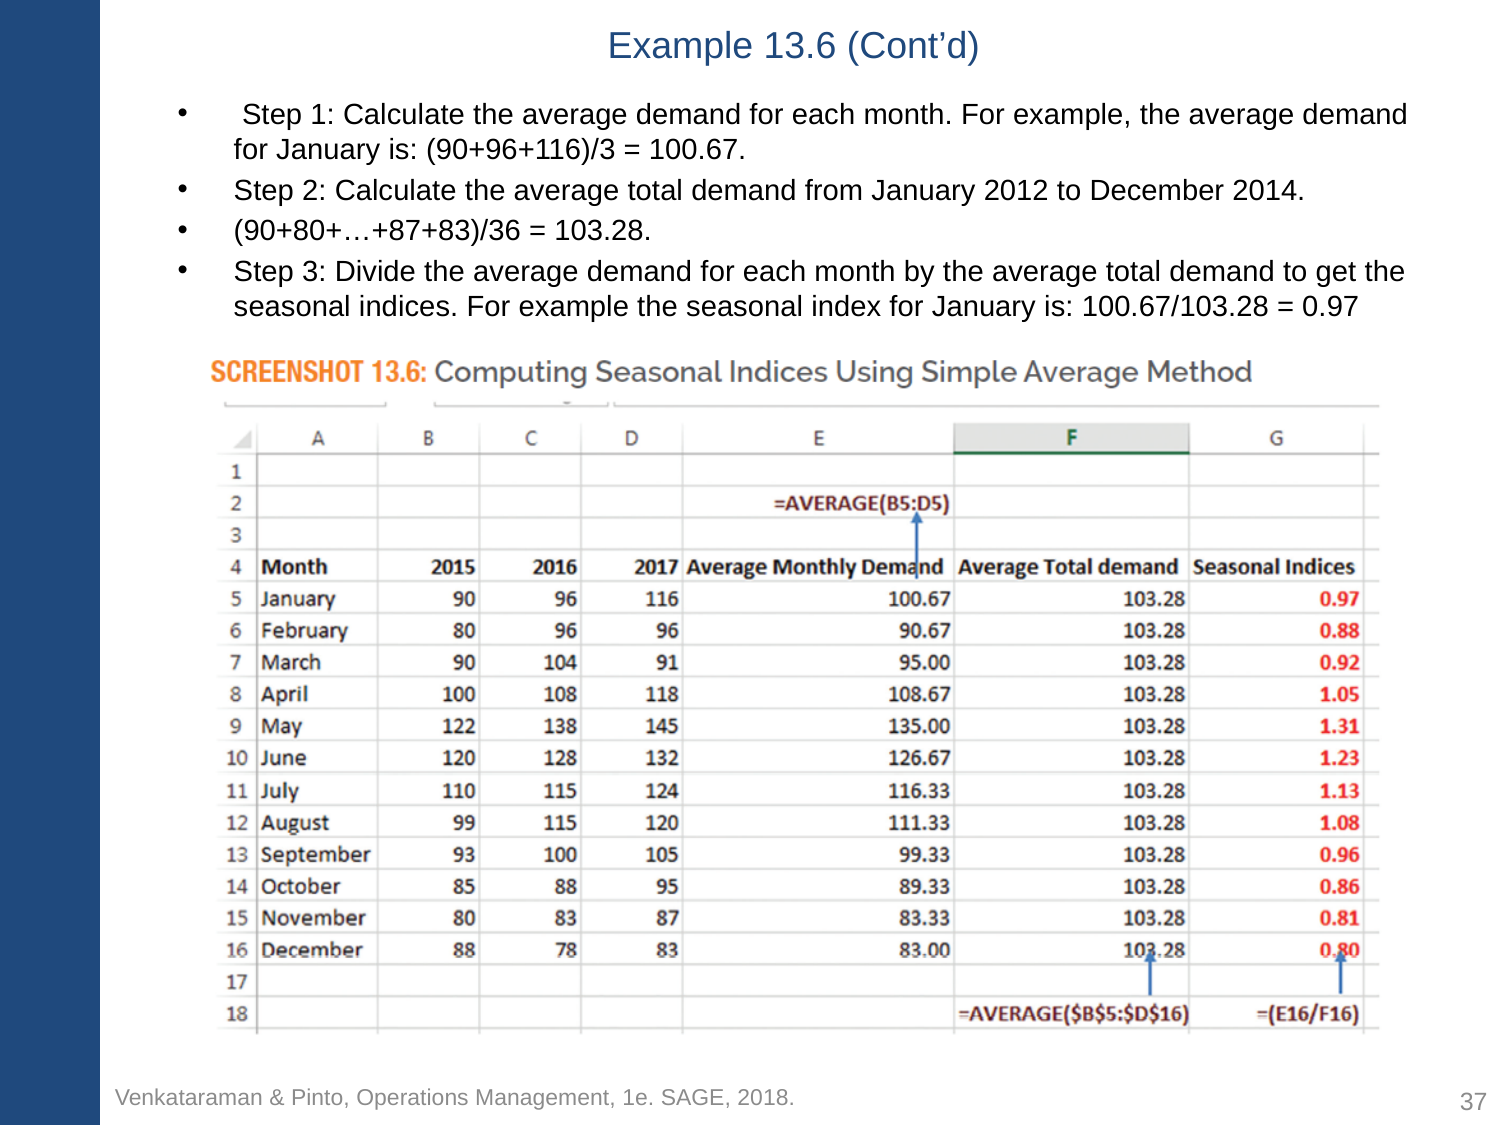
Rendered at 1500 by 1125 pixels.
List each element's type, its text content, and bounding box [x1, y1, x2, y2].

picture [199, 345, 1433, 1064]
list Step 1: Calculate the average demand for each month. For example, the average demand for January is: (90+96+116)/3 = 100.67. Step 2: Calculate the average total demand from January 2012 to December 2014. (90+80+…+87+83)/36 = 103.28. Step 3: Divide the average demand for each month by the average total demand to get the seasonal indices. For example the seasonal index for January is: 100.67/103.28 = 0.97 [162, 87, 1425, 350]
title Example 13.6 (Cont’d) [162, 0, 1425, 87]
footer Venkataraman & Pinto, Operations Management, 1e. SAGE, 2018. [99, 1074, 1250, 1124]
slide_number 37 [1427, 1074, 1500, 1125]
